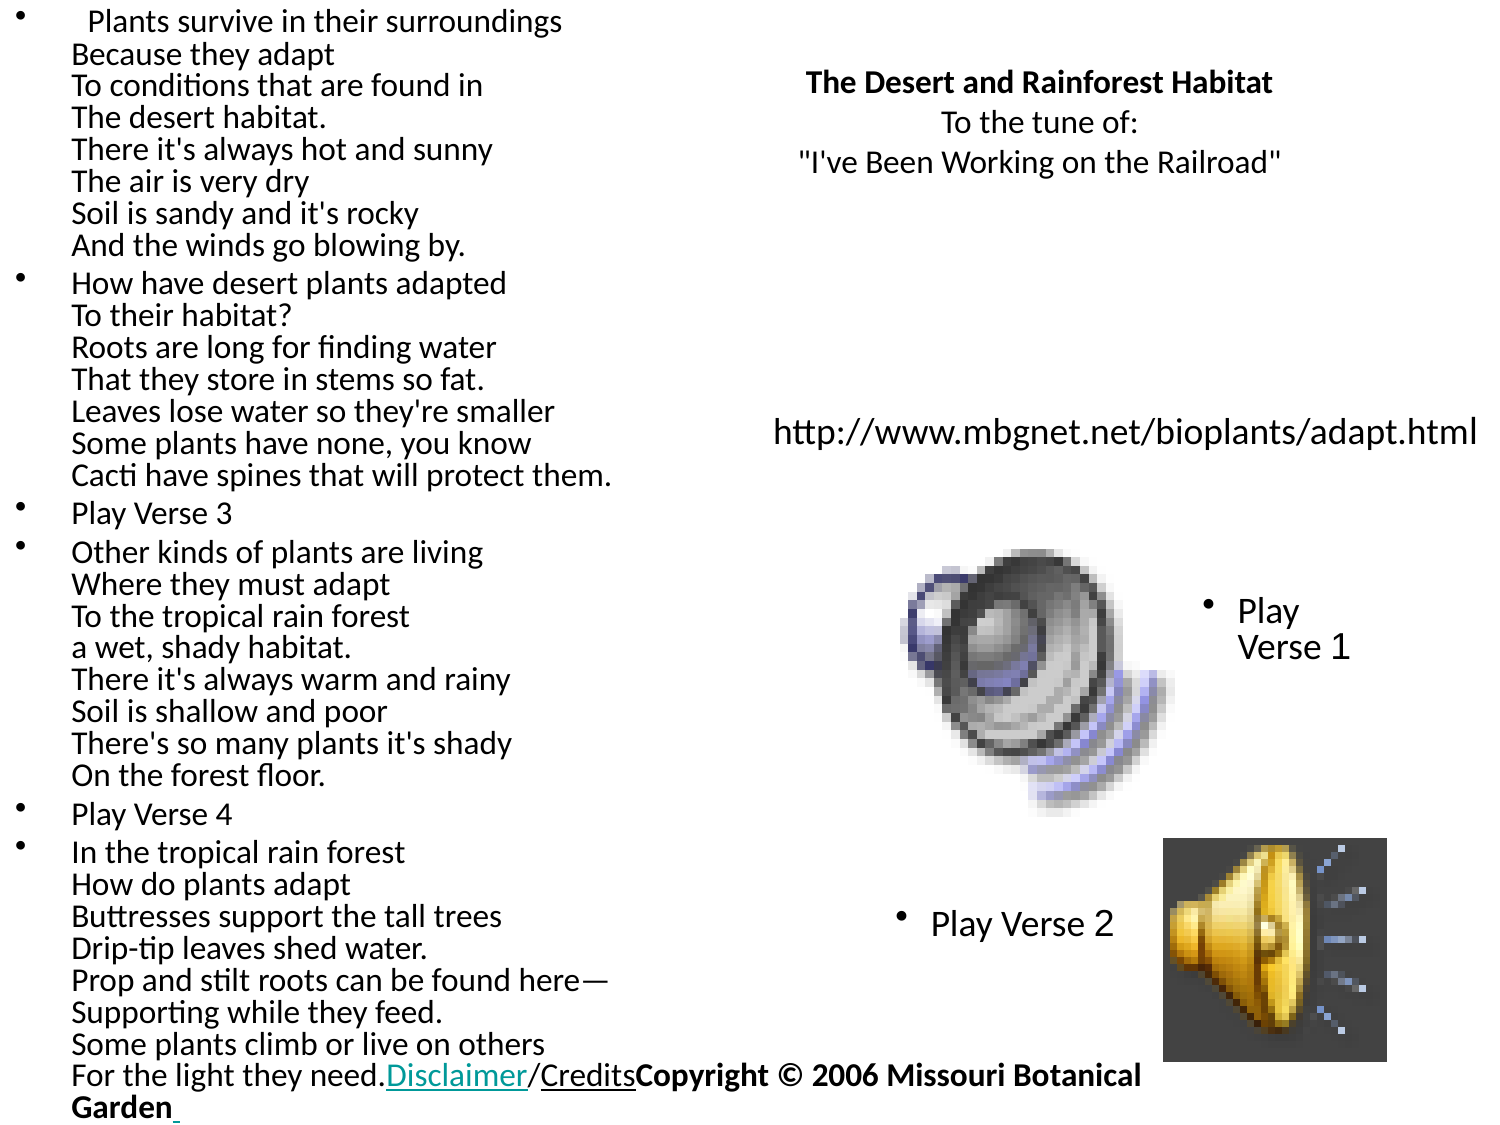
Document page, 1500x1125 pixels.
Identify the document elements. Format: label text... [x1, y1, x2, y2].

picture [1162, 837, 1388, 1063]
text_box http://www.mbgnet.net/bioplants/adapt.html [758, 399, 1493, 460]
list Plants survive in their surroundings Because they adapt To conditions that are found in The desert habitat. There it's always hot and sunny The air is very dry Soil is sandy and it's rocky And the winds go blowing by. How have desert plants adapted To their habitat? Roots are long for finding water That they store in stems so fat. Leaves lose water so they're smaller Some plants have none, you know Cacti have spines that will protect them. Play Verse 3 Other kinds of plants are living Where they must adapt To the tropical rain forest a wet, shady habitat. There it's always warm and rainy Soil is shallow and poor There's so many plants it's shady On the forest floor. Play Verse 4 In the tropical rain forest How do plants adapt Buttresses support the tall trees Drip-tip leaves shed water. Prop and stilt roots can be found here— Supporting while they feed. Some plants climb or live on others For the light they need.Disclaimer/CreditsCopyright © 2006 Missouri Botanical Garden [0, 0, 1201, 1125]
title The Desert and Rainforest Habitat To the tune of: "I've Been Working on the Railroad" [1201, 62, 1500, 313]
text_box Play Verse 2 [880, 900, 1140, 996]
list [899, 549, 1176, 826]
text_box Play Verse 1 [1187, 587, 1388, 732]
